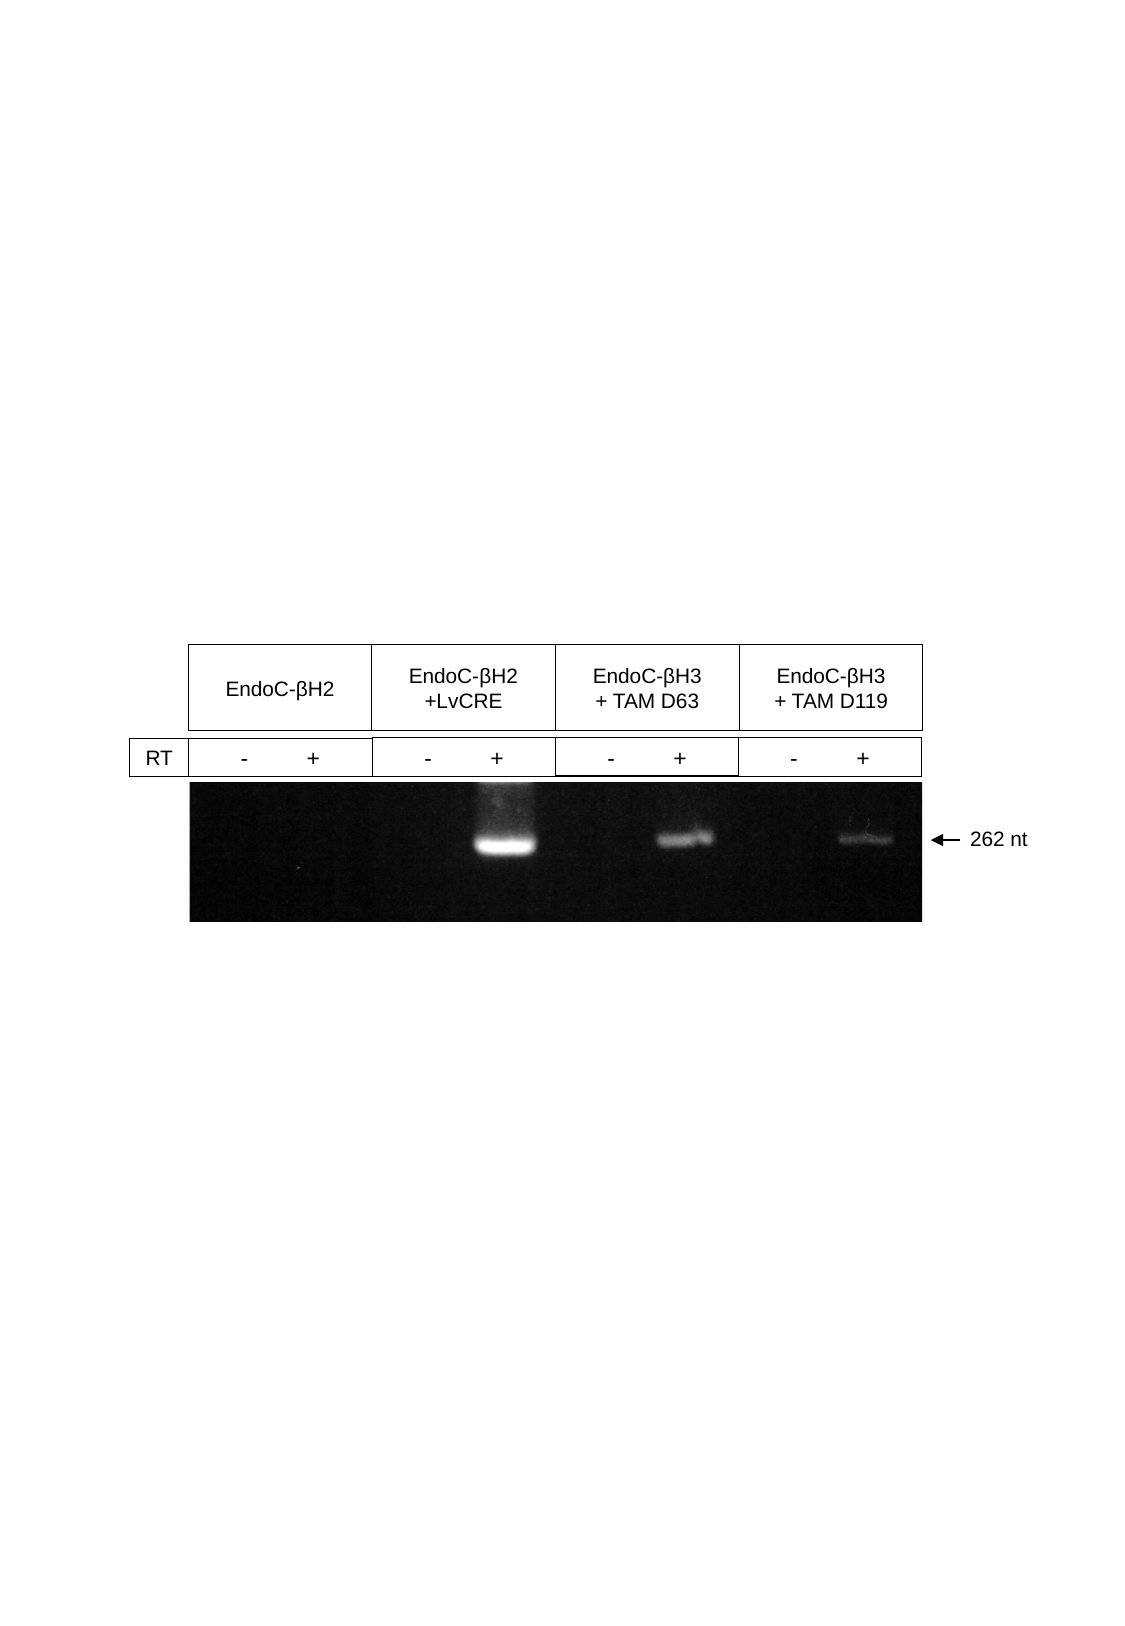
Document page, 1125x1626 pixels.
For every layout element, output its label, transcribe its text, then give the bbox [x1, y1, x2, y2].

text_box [187, 644, 923, 731]
text_box 262 nt [955, 818, 1043, 859]
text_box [189, 782, 923, 922]
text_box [129, 737, 923, 777]
